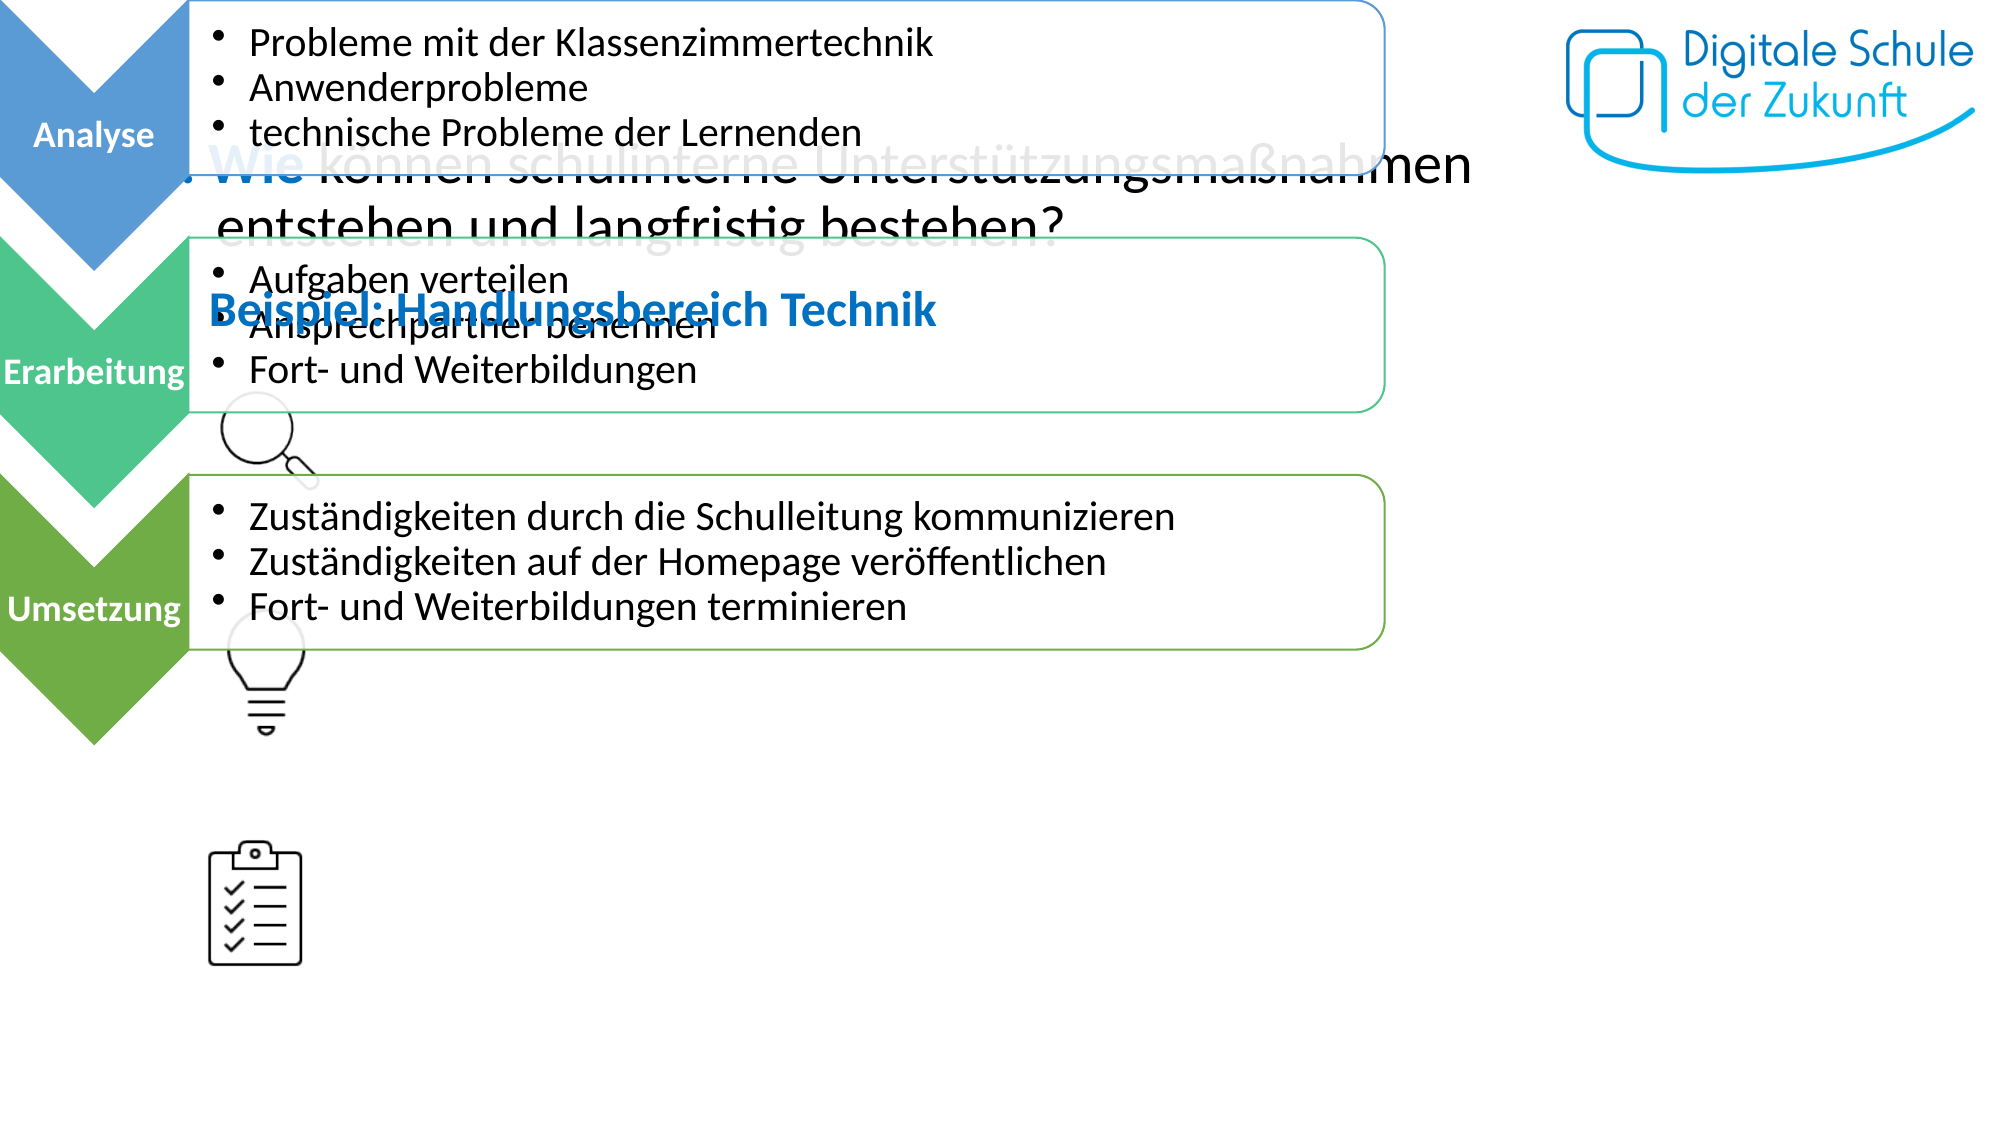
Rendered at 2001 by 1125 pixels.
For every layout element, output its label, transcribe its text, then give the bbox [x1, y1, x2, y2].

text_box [357, 366, 1743, 1112]
list 3. Wie können schulinterne Unterstützungsmaßnahmen entstehen und langfristig bestehen? [135, 125, 1535, 323]
picture [1534, 0, 2000, 202]
picture [191, 597, 342, 748]
picture [180, 828, 331, 979]
text_box Beispiel: Handlungsbereich Technik [194, 268, 1169, 344]
picture [210, 380, 331, 501]
